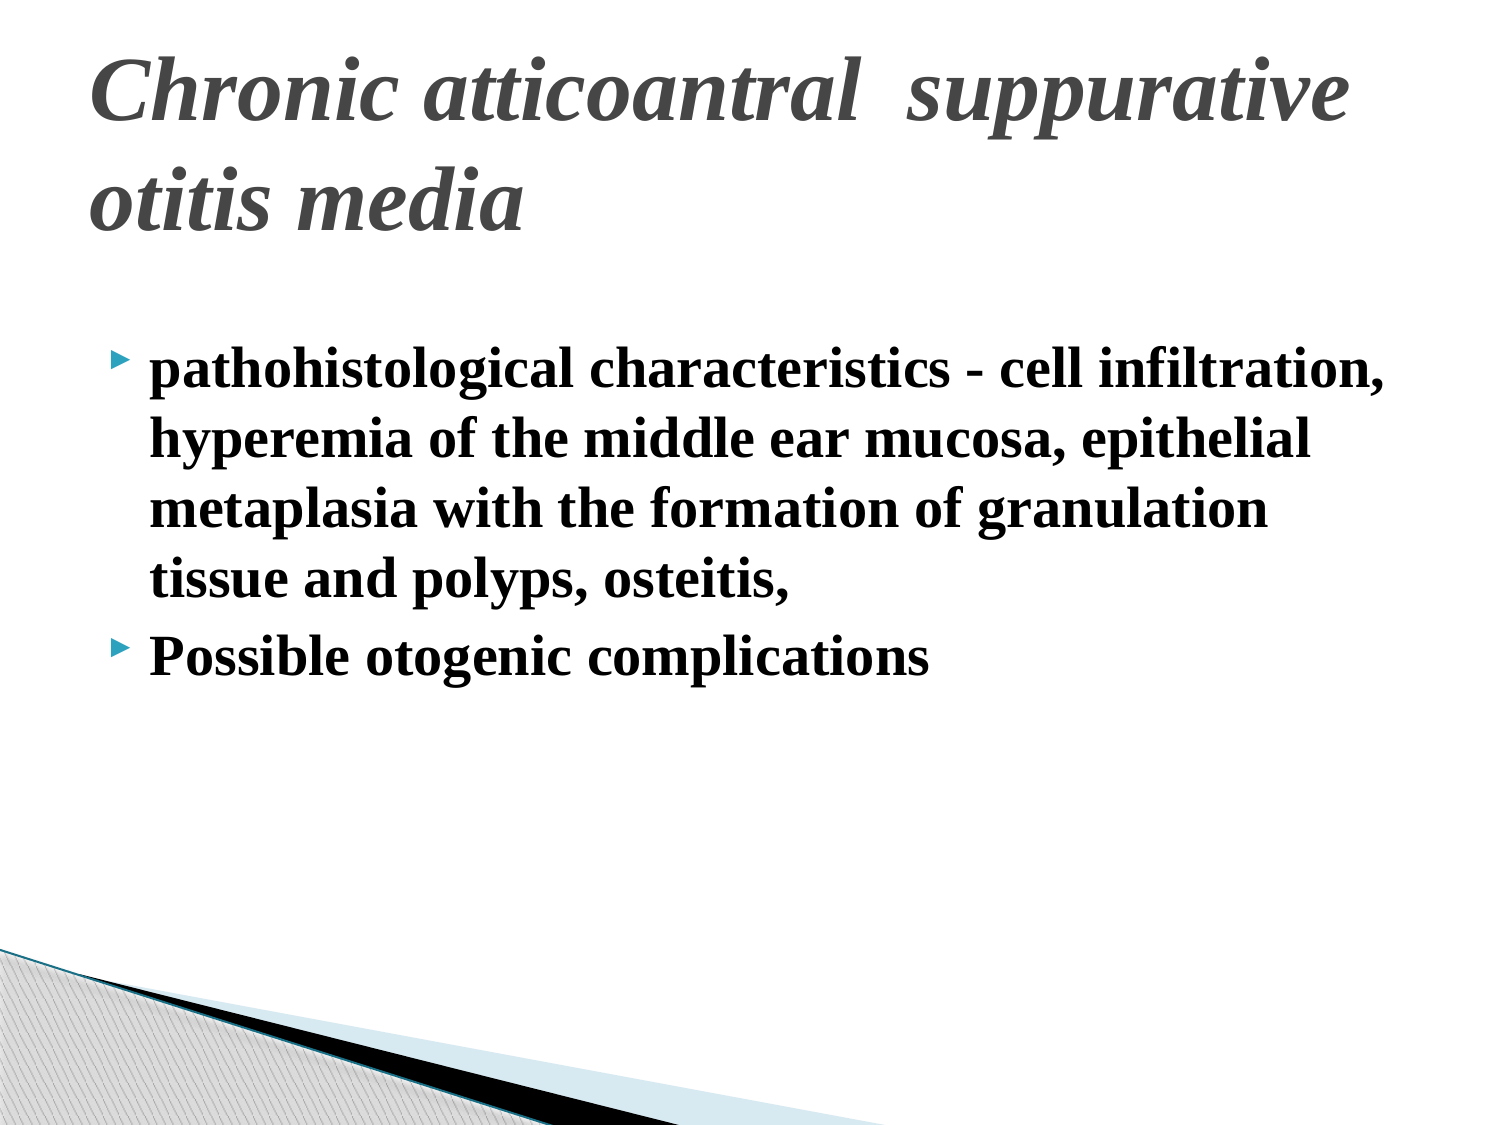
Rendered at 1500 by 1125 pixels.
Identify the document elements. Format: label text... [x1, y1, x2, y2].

title Chronic atticoantral suppurative otitis media [75, 45, 1425, 233]
list pathohistological characteristics - cell infiltration, hyperemia of the middle ear mucosa, epithelial metaplasia with the formation of granulation tissue and polyps, osteitis, Possible otogenic complications [75, 243, 1425, 986]
